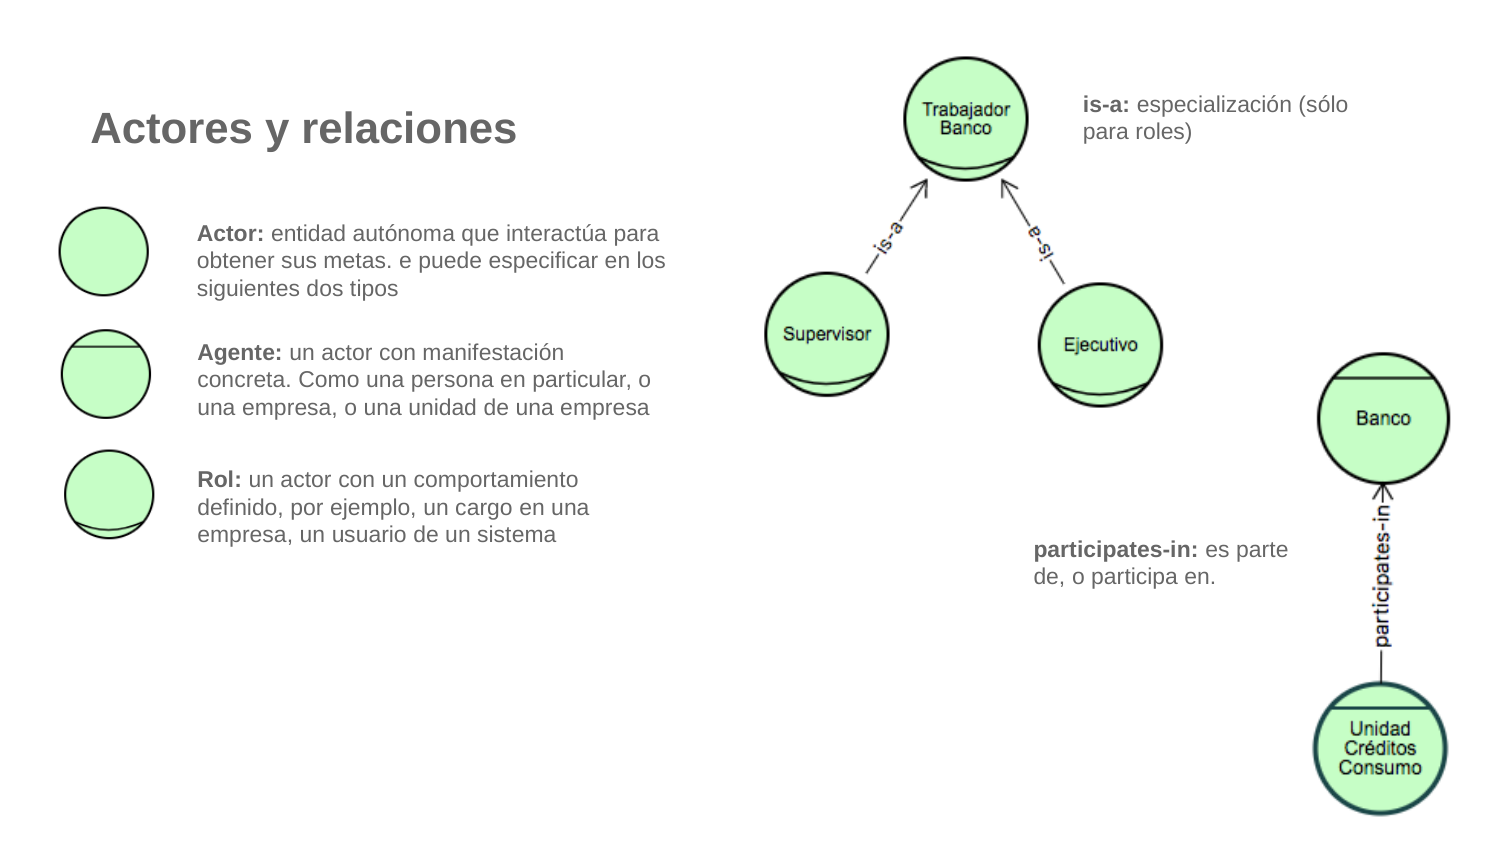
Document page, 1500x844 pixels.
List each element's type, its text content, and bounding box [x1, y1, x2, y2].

picture [41, 187, 172, 559]
text_box Actor: entidad autónoma que interactúa para obtener sus metas. e puede especificar en los siguientes dos tipos [181, 203, 701, 260]
picture [763, 46, 1171, 417]
text_box Agente: un actor con manifestación concreta. Como una persona en particular, o una empresa, o una unidad de una empresa [182, 322, 676, 379]
text_box participates-in: es parte de, o participa en. [1018, 519, 1301, 662]
picture [1306, 338, 1465, 821]
text_box is-a: especialización (sólo para roles) [1175, 74, 1382, 217]
text_box Rol: un actor con un comportamiento definido, por ejemplo, un cargo en una empresa, un usuario de un sistema [182, 449, 676, 506]
text_box Actores y relaciones [75, 84, 590, 141]
